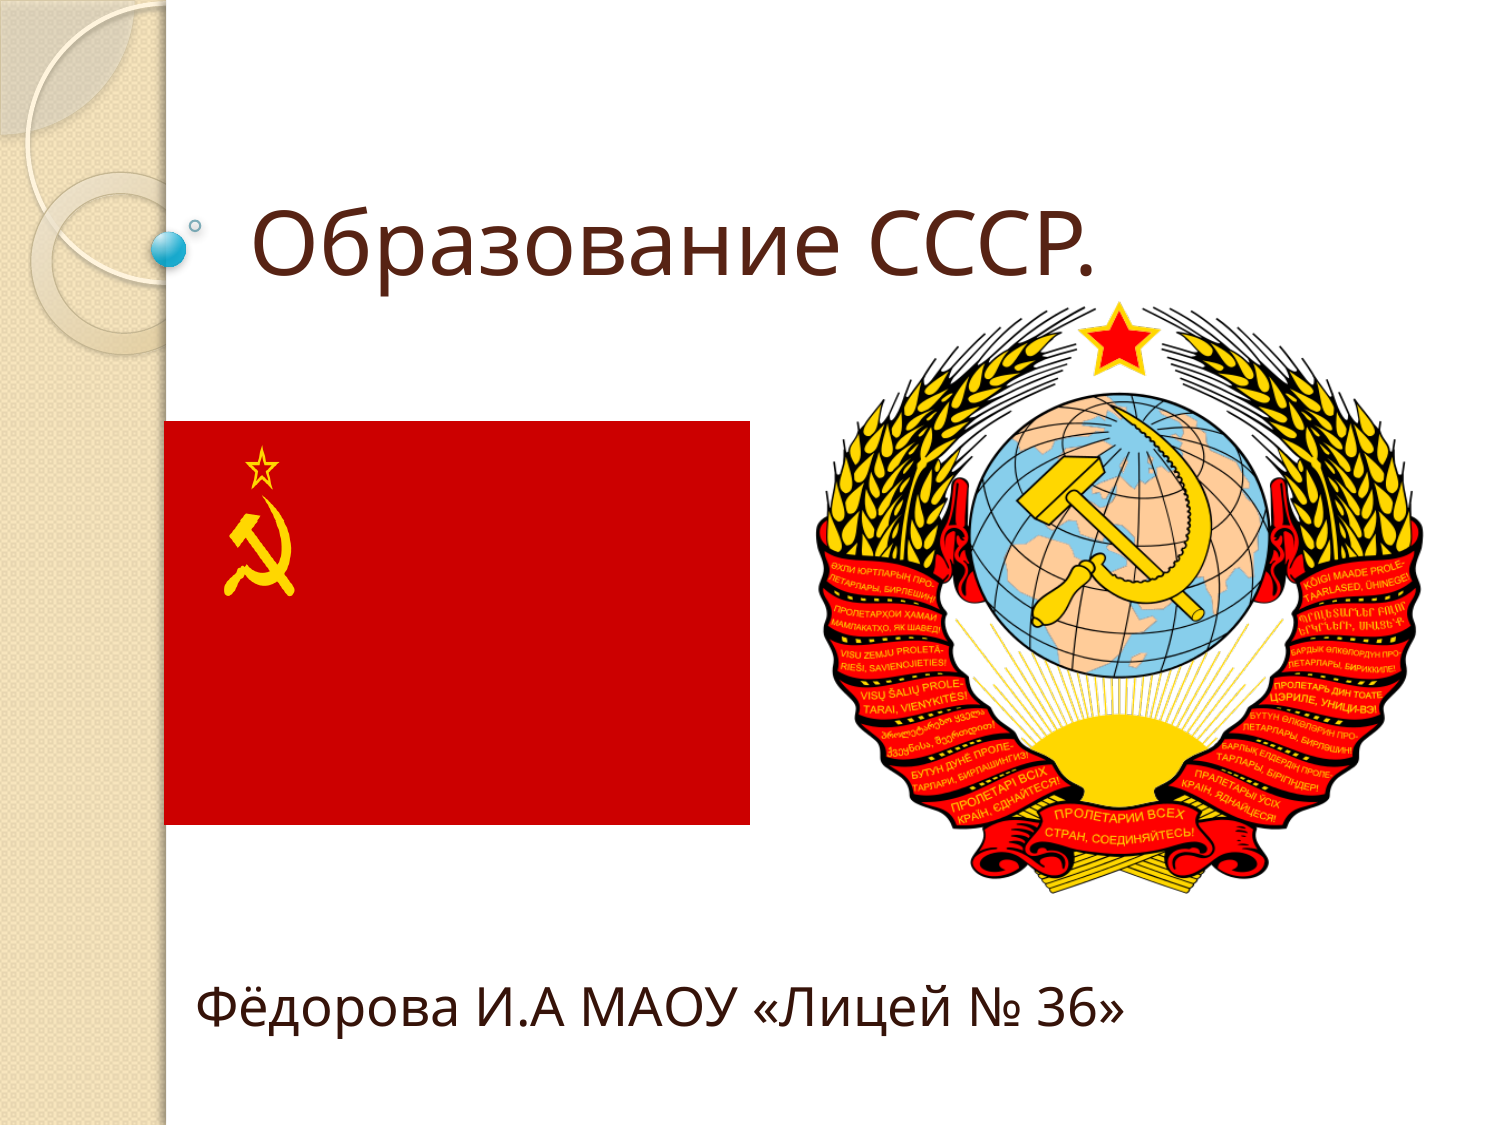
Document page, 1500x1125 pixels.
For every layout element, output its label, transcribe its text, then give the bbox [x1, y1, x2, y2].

picture [784, 280, 1454, 915]
picture [163, 421, 751, 825]
title Образование СССР. [234, 59, 1450, 301]
subtitle Фёдорова И.А МАОУ «Лицей № 36» [175, 972, 1465, 1097]
